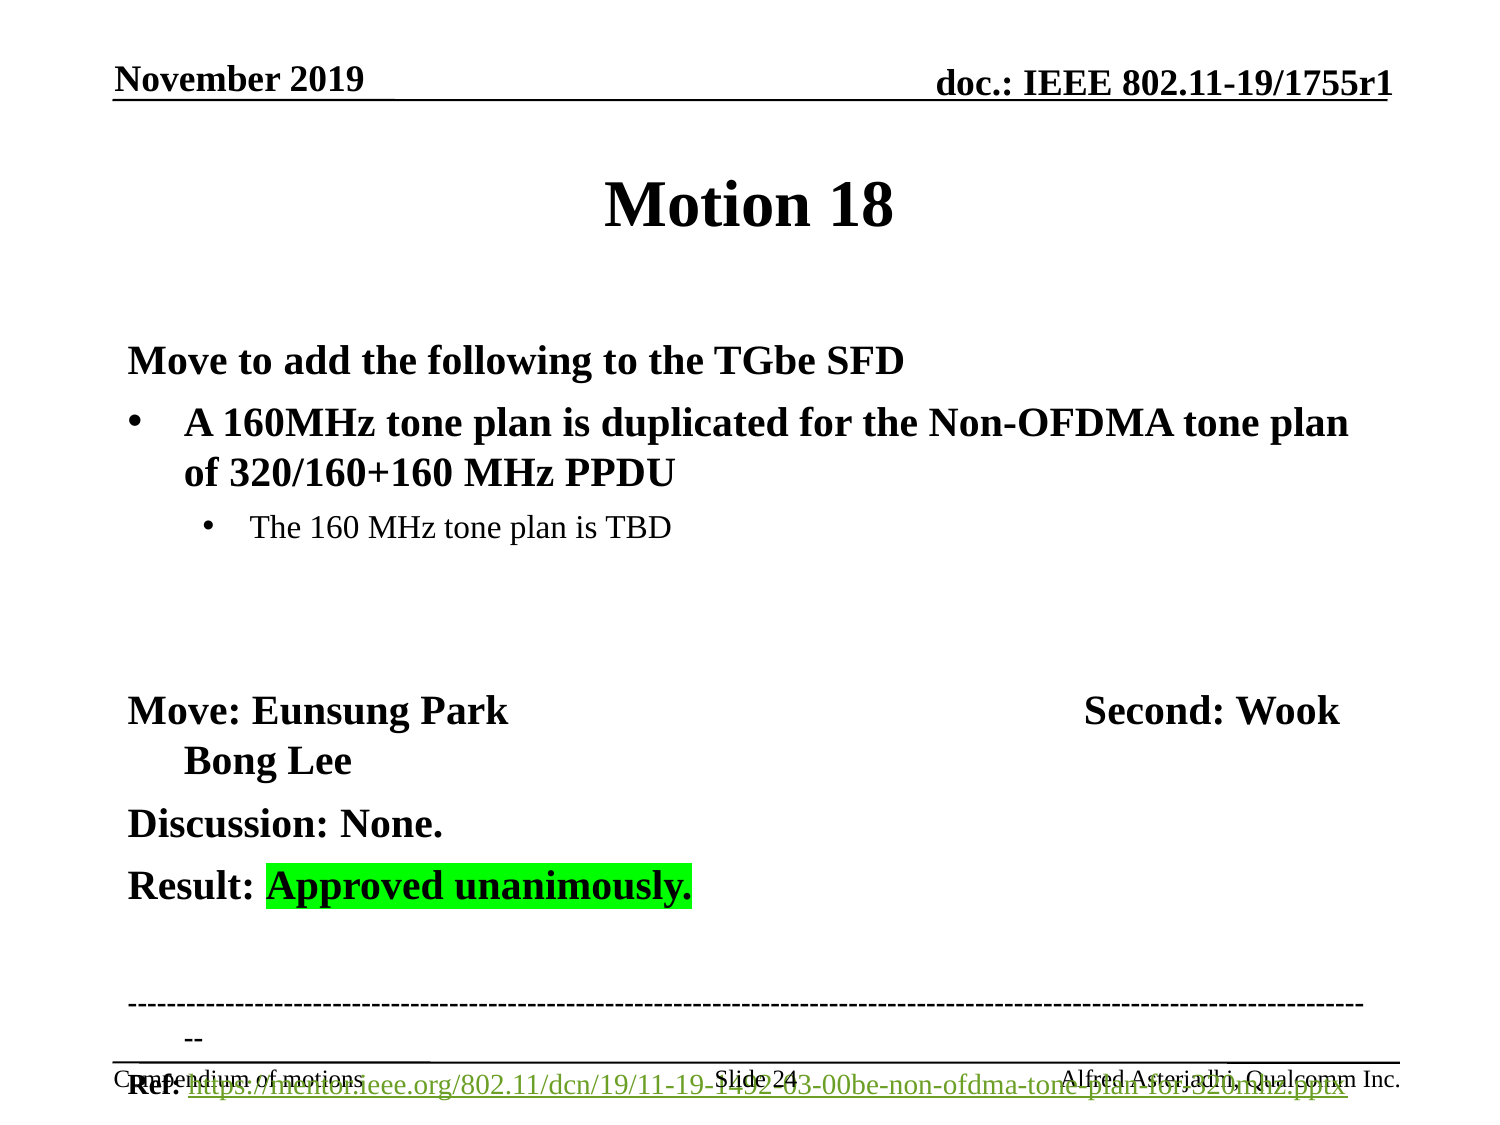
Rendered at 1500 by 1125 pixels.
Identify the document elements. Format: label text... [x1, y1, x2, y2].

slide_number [114, 54, 423, 100]
list Move to add the following to the TGbe SFD A 160MHz tone plan is duplicated for the Non-OFDMA tone plan of 320/160+160 MHz PPDU The 160 MHz tone plan is TBD Move: Eunsung Park Second: Wook Bong Lee Discussion: None. Result: Approved unanimously. --------------------------------------------------------------------------------------------------------------------------------- Ref: https://mentor.ieee.org/802.11/dcn/19/11-19-1492-03-00be-non-ofdma-tone-plan-for-320mhz.pptx [112, 324, 1388, 1063]
slide_number Slide 24 [712, 1061, 800, 1123]
footer Alfred Asterjadhi, Qualcomm Inc. [878, 1061, 1402, 1093]
title Motion 18 [112, 112, 1388, 288]
